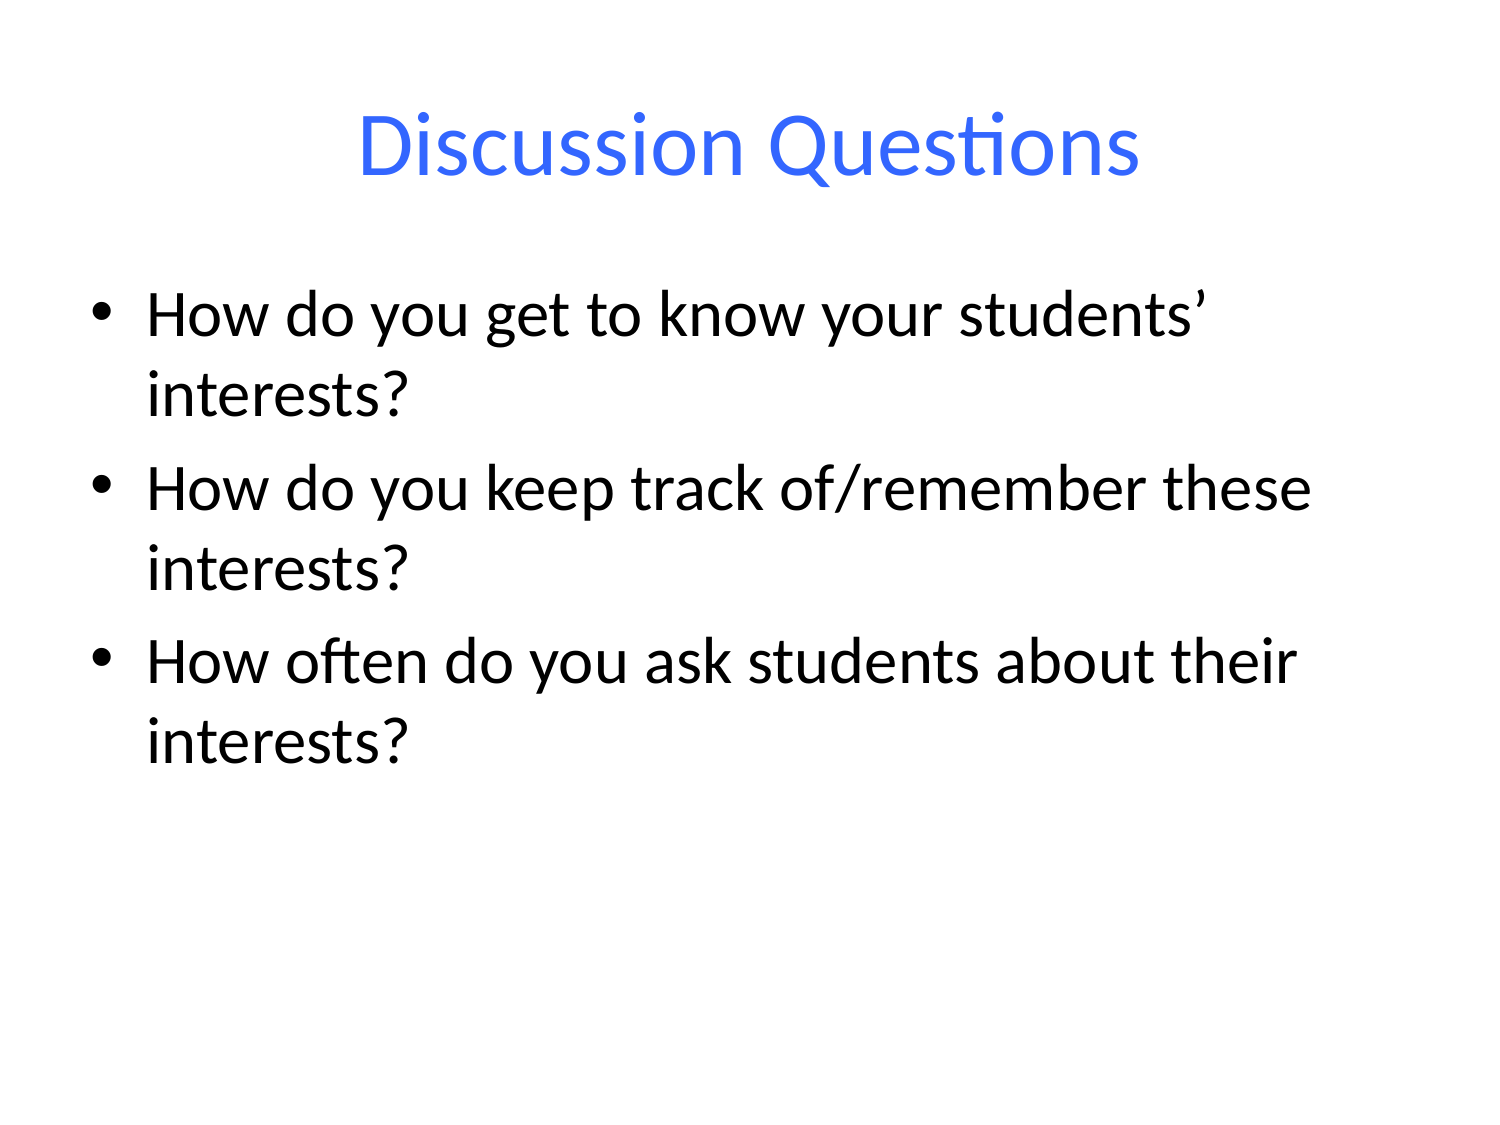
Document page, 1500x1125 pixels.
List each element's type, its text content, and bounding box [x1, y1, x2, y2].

list How do you get to know your students’ interests? How do you keep track of/remember these interests? How often do you ask students about their interests? [75, 262, 1425, 1005]
title Discussion Questions [75, 45, 1425, 233]
